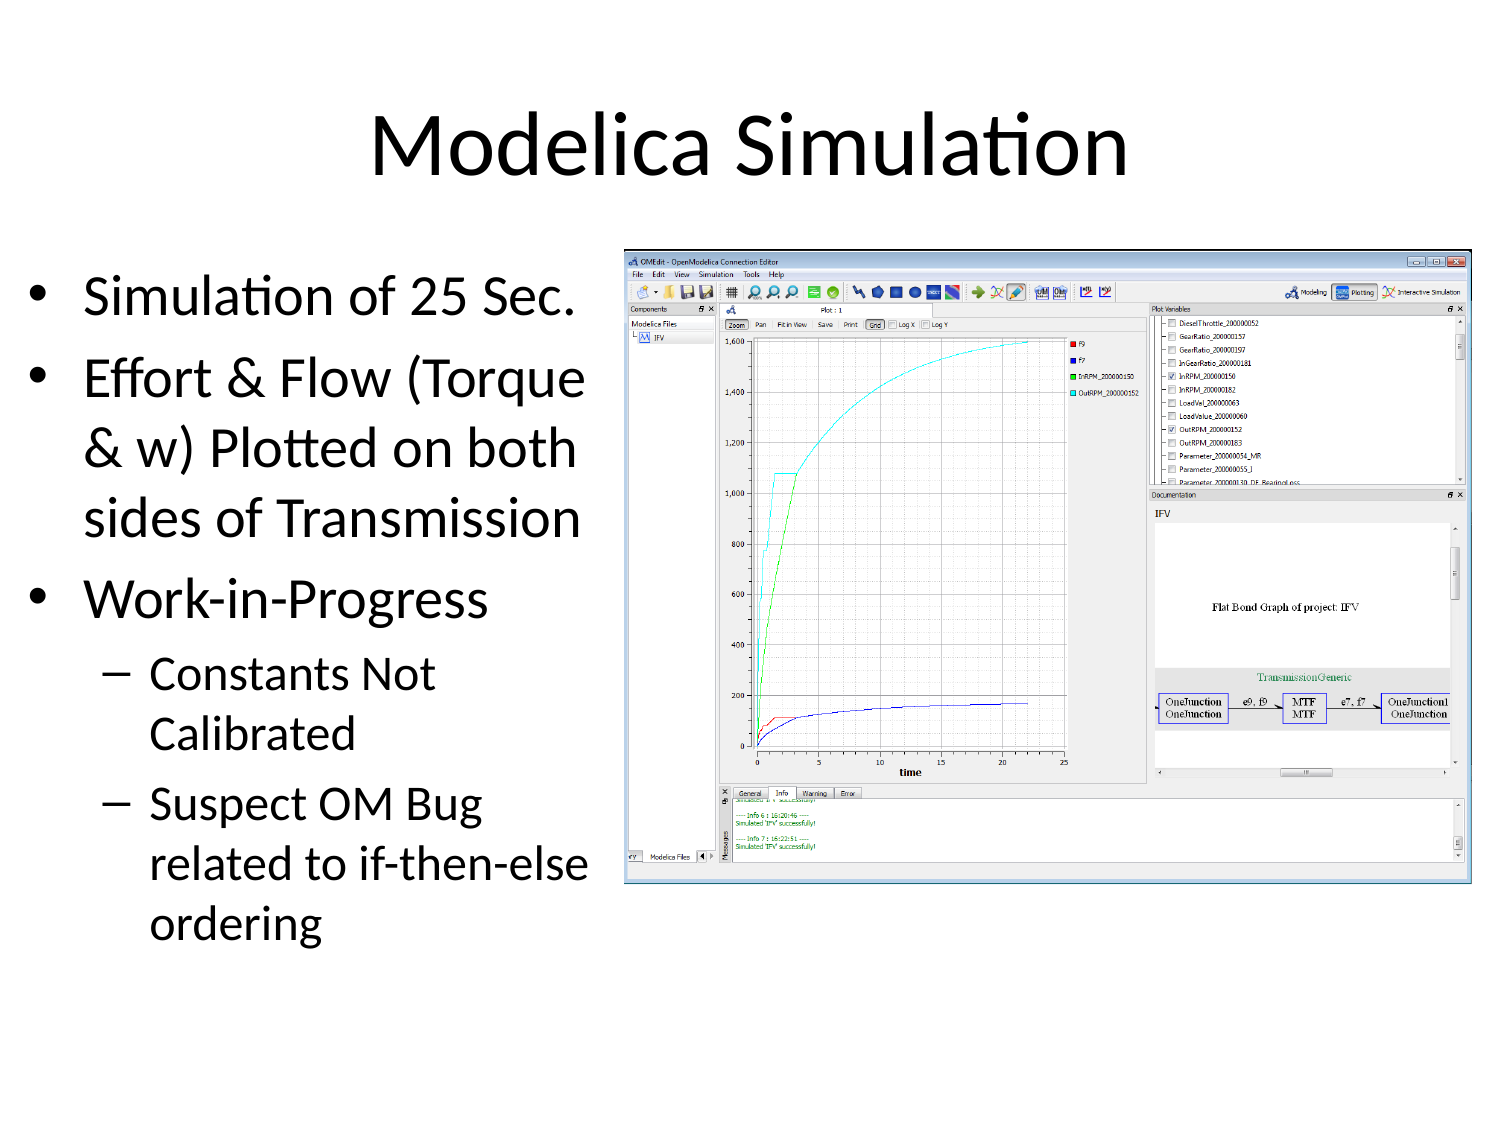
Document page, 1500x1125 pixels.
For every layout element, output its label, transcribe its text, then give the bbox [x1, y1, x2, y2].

list Simulation of 25 Sec. Effort & Flow (Torque & w) Plotted on both sides of Transmission Work-in-Progress Constants Not Calibrated Suspect OM Bug related to if-then-else ordering [12, 249, 650, 1025]
picture [624, 249, 1472, 885]
title Modelica Simulation [75, 45, 1425, 233]
